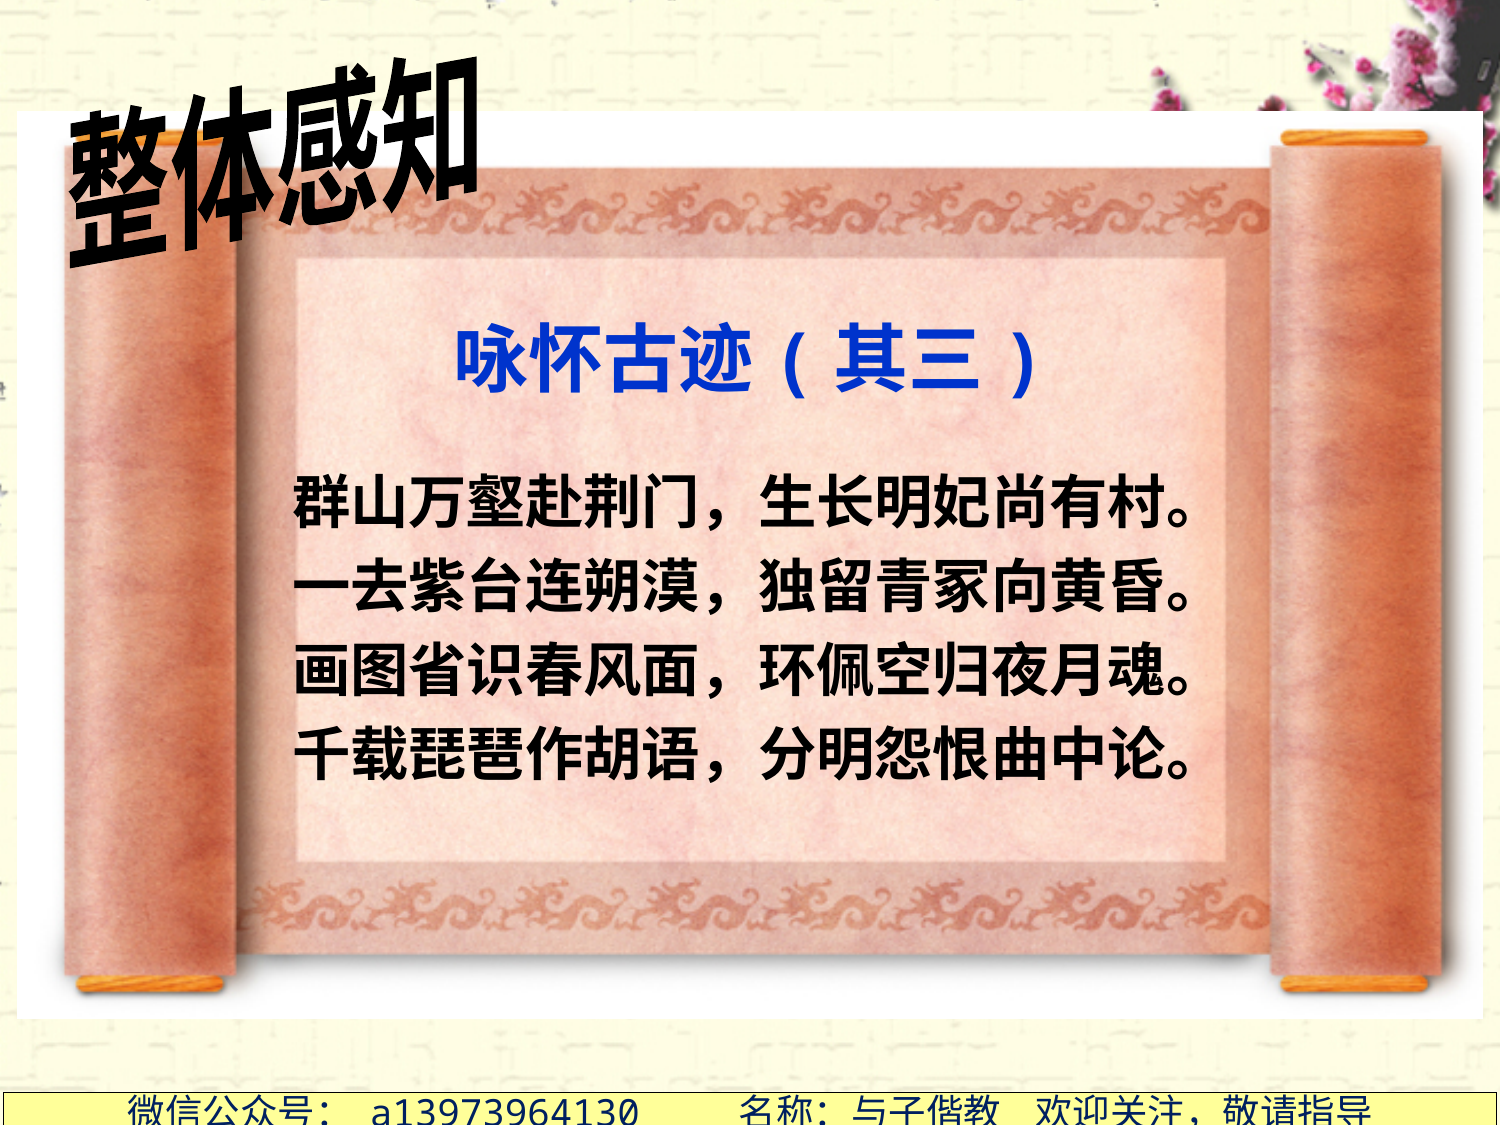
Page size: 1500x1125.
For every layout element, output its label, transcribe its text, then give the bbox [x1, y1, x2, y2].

picture [0, 0, 1500, 1125]
text_box 微信公众号： a13973964130 名称：与子偕教 欢迎关注，敬请指导 [3, 1092, 1497, 1125]
